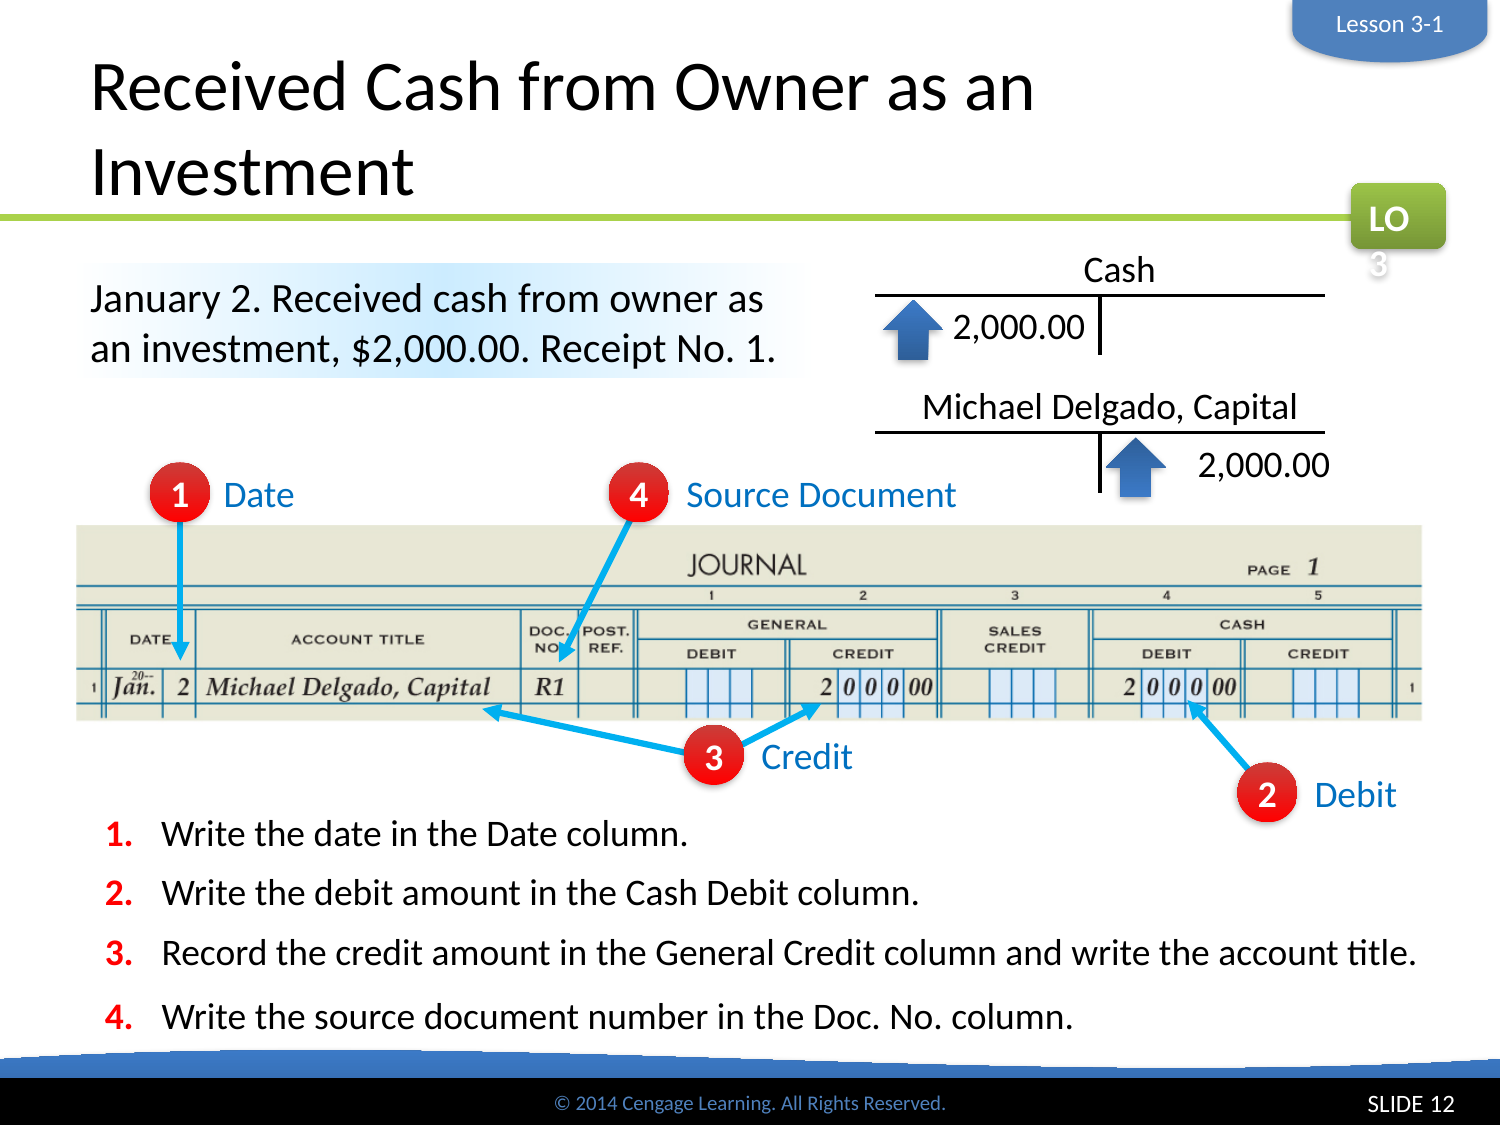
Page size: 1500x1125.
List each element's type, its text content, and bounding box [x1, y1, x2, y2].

title Received Cash from Owner as an Investment [75, 29, 1350, 218]
picture [74, 524, 1391, 724]
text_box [149, 462, 360, 661]
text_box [1187, 699, 1438, 824]
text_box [874, 237, 1356, 356]
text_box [874, 374, 1346, 494]
picture [1010, 524, 1426, 699]
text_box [558, 462, 1010, 663]
text_box LO3 [1350, 183, 1446, 250]
picture [360, 524, 558, 608]
text_box January 2. Received cash from owner as an investment, $2,000.00. Receipt No. 1. [74, 263, 813, 378]
slide_number SLIDE 12 [1170, 1080, 1470, 1125]
text_box 1. Write the date in the Date column. [89, 801, 1440, 862]
text_box 4. Write the source document number in the Doc. No. column. [89, 984, 1440, 1045]
text_box 2. Write the debit amount in the Cash Debit column. [89, 862, 1440, 920]
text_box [481, 703, 897, 786]
text_box 3. Record the credit amount in the General Credit column and write the account title. [89, 920, 1440, 981]
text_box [1292, 0, 1488, 63]
